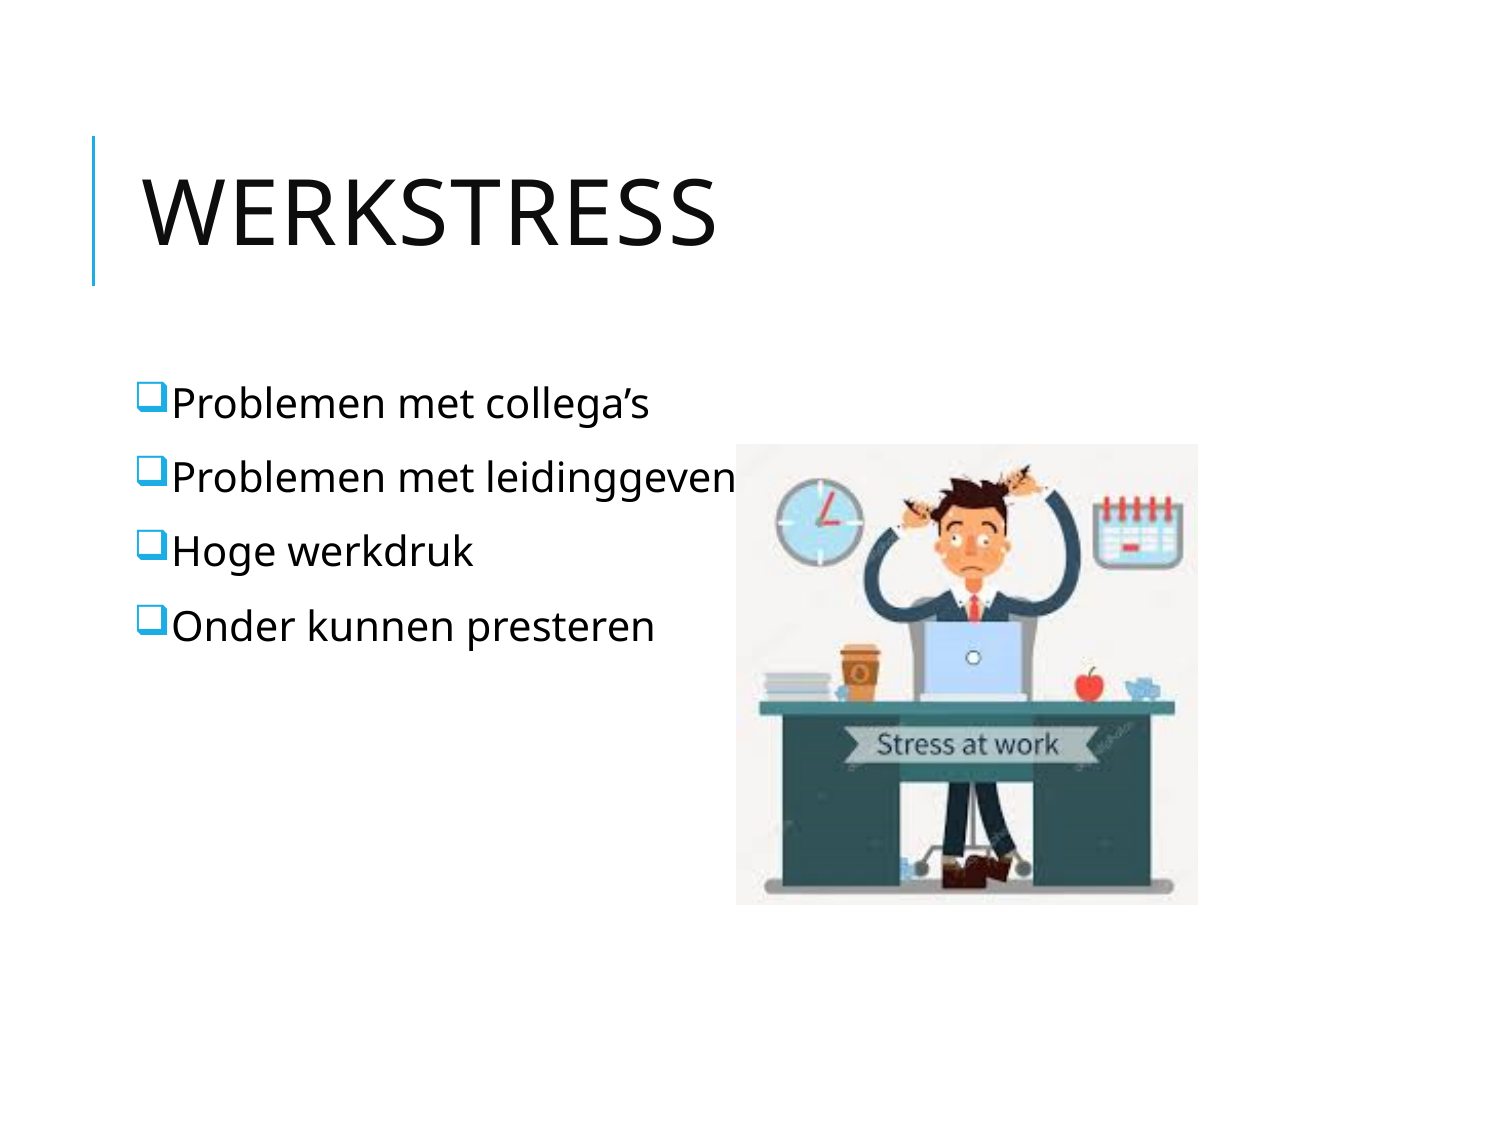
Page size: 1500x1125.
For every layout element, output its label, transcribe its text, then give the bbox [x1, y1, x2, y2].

title Werkstress [126, 96, 1322, 342]
list Problemen met collega’s Problemen met leidinggevende Hoge werkdruk Onder kunnen presteren [126, 375, 1322, 1035]
picture [736, 444, 1198, 906]
